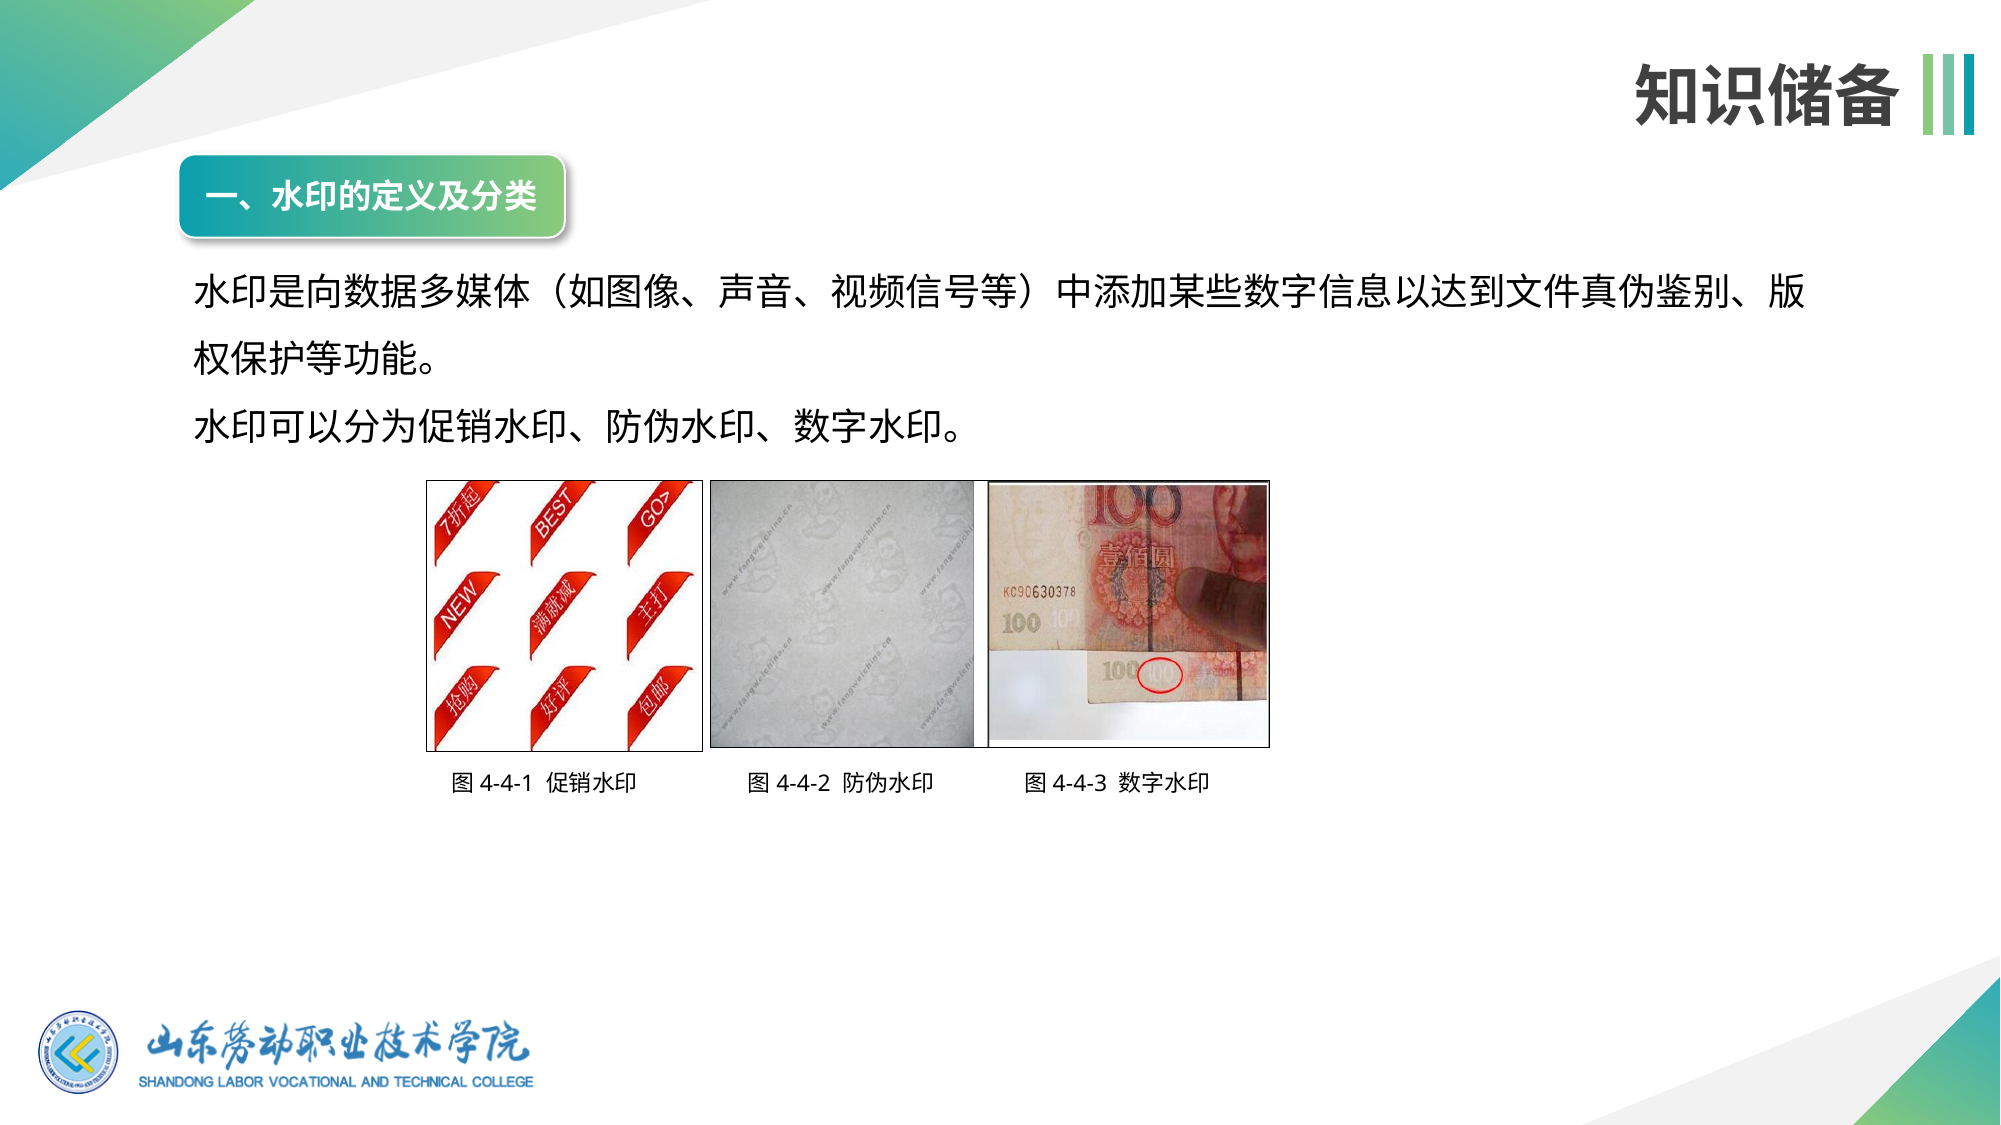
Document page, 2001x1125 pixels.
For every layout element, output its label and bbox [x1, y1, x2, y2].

picture [38, 1010, 550, 1094]
text_box [178, 154, 565, 238]
picture [426, 480, 703, 752]
text_box [1928, 54, 1969, 136]
picture [710, 480, 1270, 748]
text_box [0, 0, 2000, 1125]
